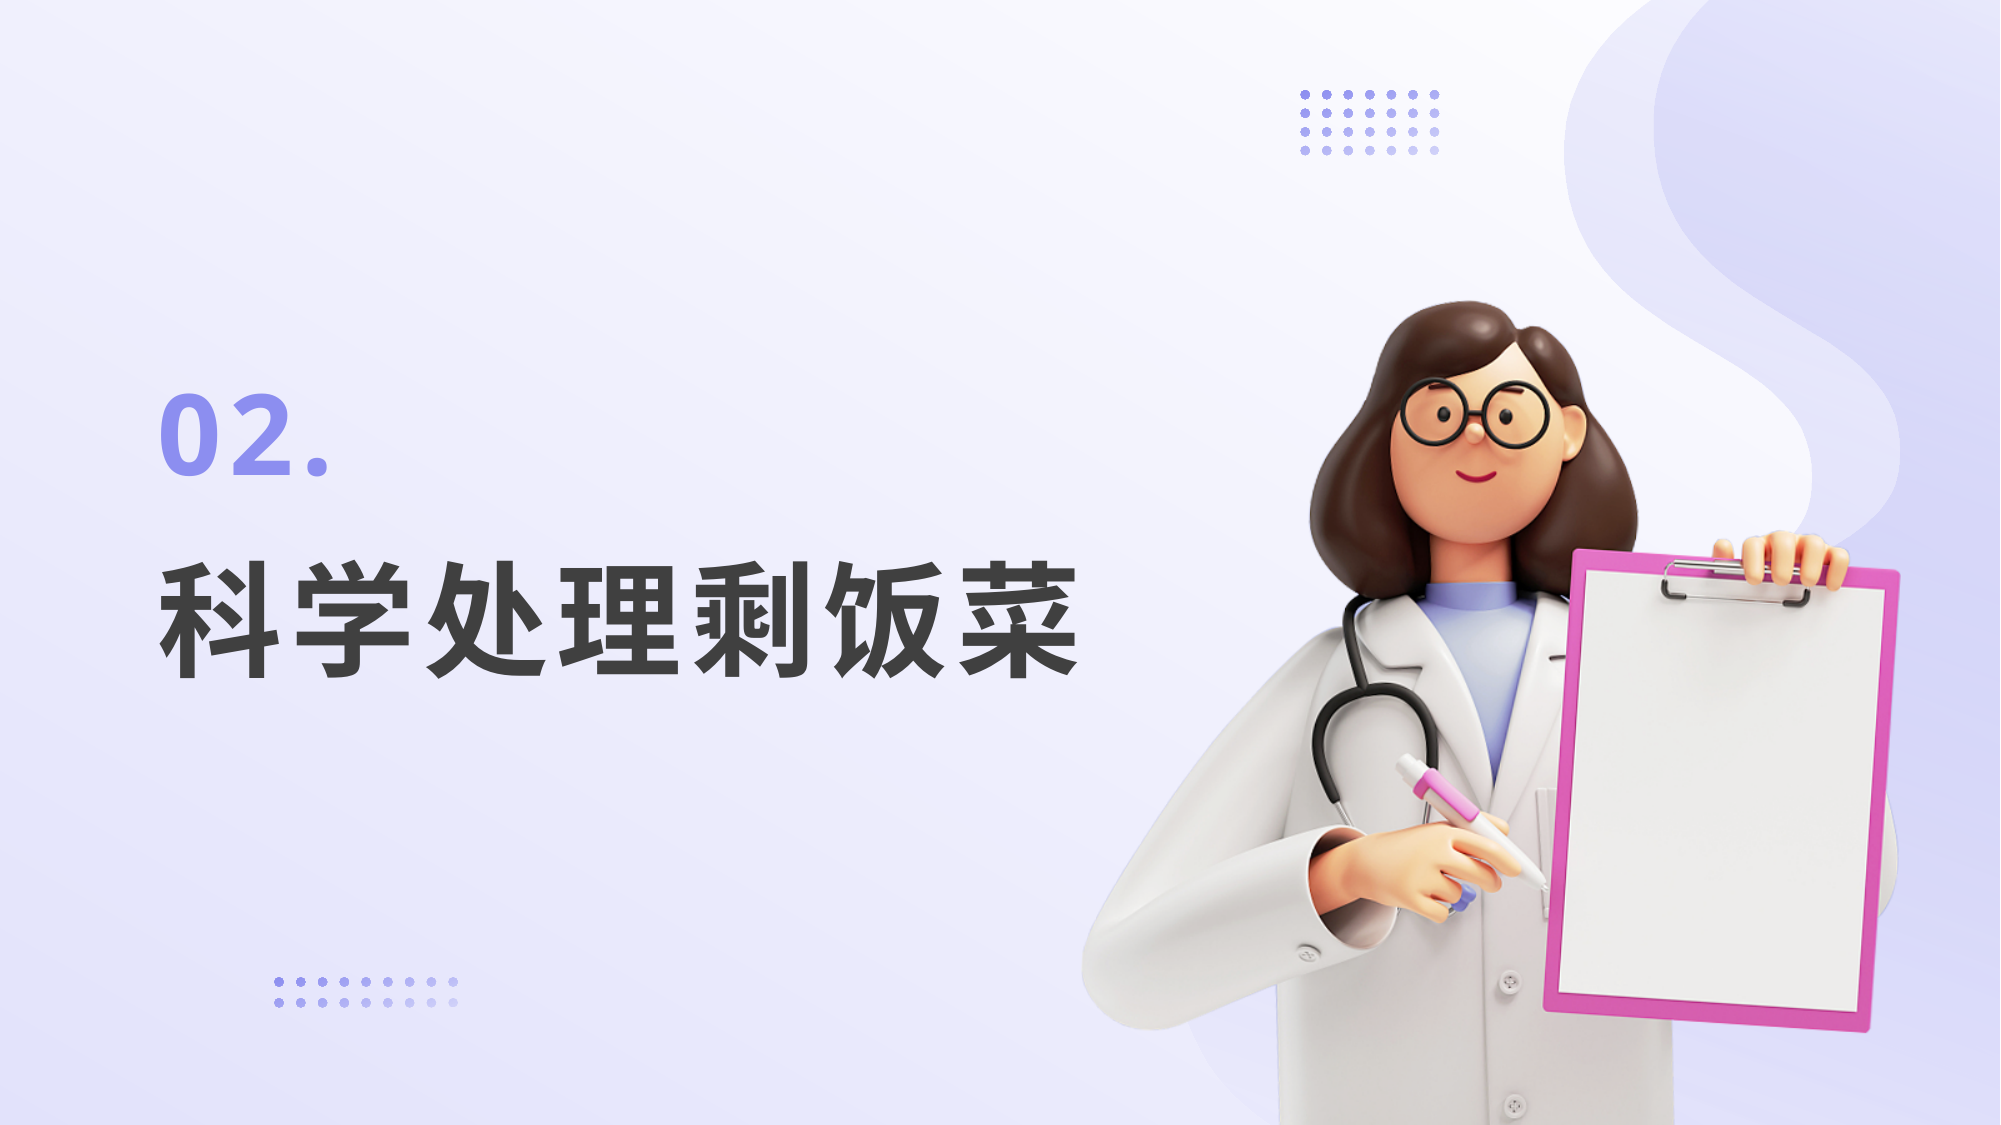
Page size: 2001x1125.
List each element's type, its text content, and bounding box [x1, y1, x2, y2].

list 02. [142, 209, 1014, 507]
title 科学处理剩饭菜 [142, 534, 1224, 883]
picture [1060, 280, 1936, 1125]
